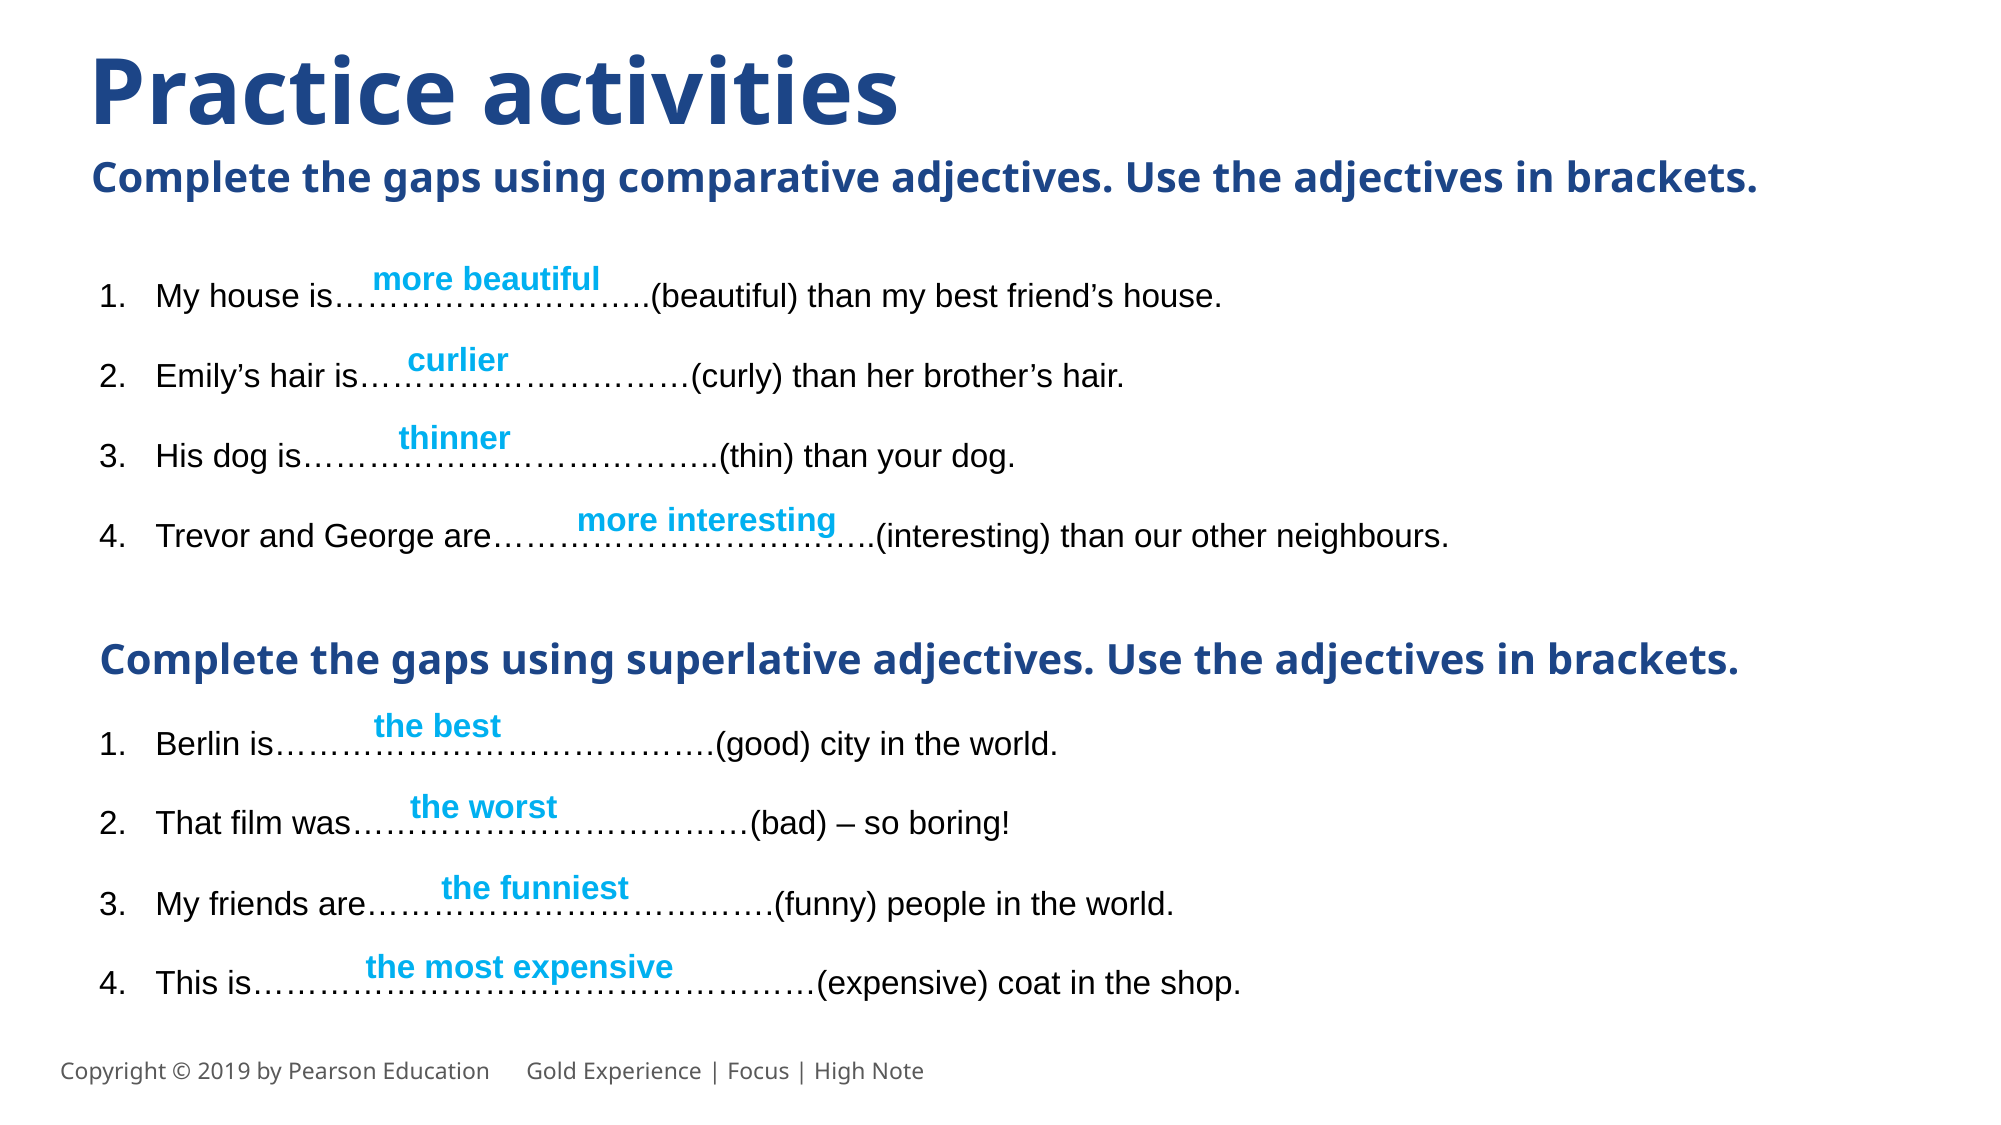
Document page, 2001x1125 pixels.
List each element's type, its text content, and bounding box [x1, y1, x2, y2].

text_box thinner [383, 408, 527, 464]
text_box more beautiful [357, 249, 626, 305]
text_box the most expensive [350, 937, 689, 993]
text_box the worst [395, 778, 573, 833]
text_box Complete the gaps using superlative adjectives. Use the adjectives in brackets. [84, 631, 1968, 700]
text_box Complete the gaps using comparative adjectives. Use the adjectives in brackets. [76, 148, 1960, 217]
text_box more interesting [562, 491, 853, 546]
text_box the best [359, 696, 517, 752]
text_box Practice activities [73, 37, 1181, 169]
footer Copyright © 2019 by Pearson Education Gold Experience | Focus | High Note [45, 1040, 1084, 1101]
text_box curlier [392, 330, 525, 386]
text_box My house is………………………..(beautiful) than my best friend’s house. Emily’s hair is…………………………(curly) than her brother’s hair. His dog is………………………………..(thin) than your dog. Trevor and George are……………………………..(interesting) than our other neighbours. [84, 227, 1960, 631]
text_box Berlin is………………………………….(good) city in the world. That film was………………………………(bad) – so boring! My friends are……………………………….(funny) people in the world. This is……………………………………………(expensive) coat in the shop. [84, 674, 1960, 1089]
text_box the funniest [426, 858, 645, 914]
